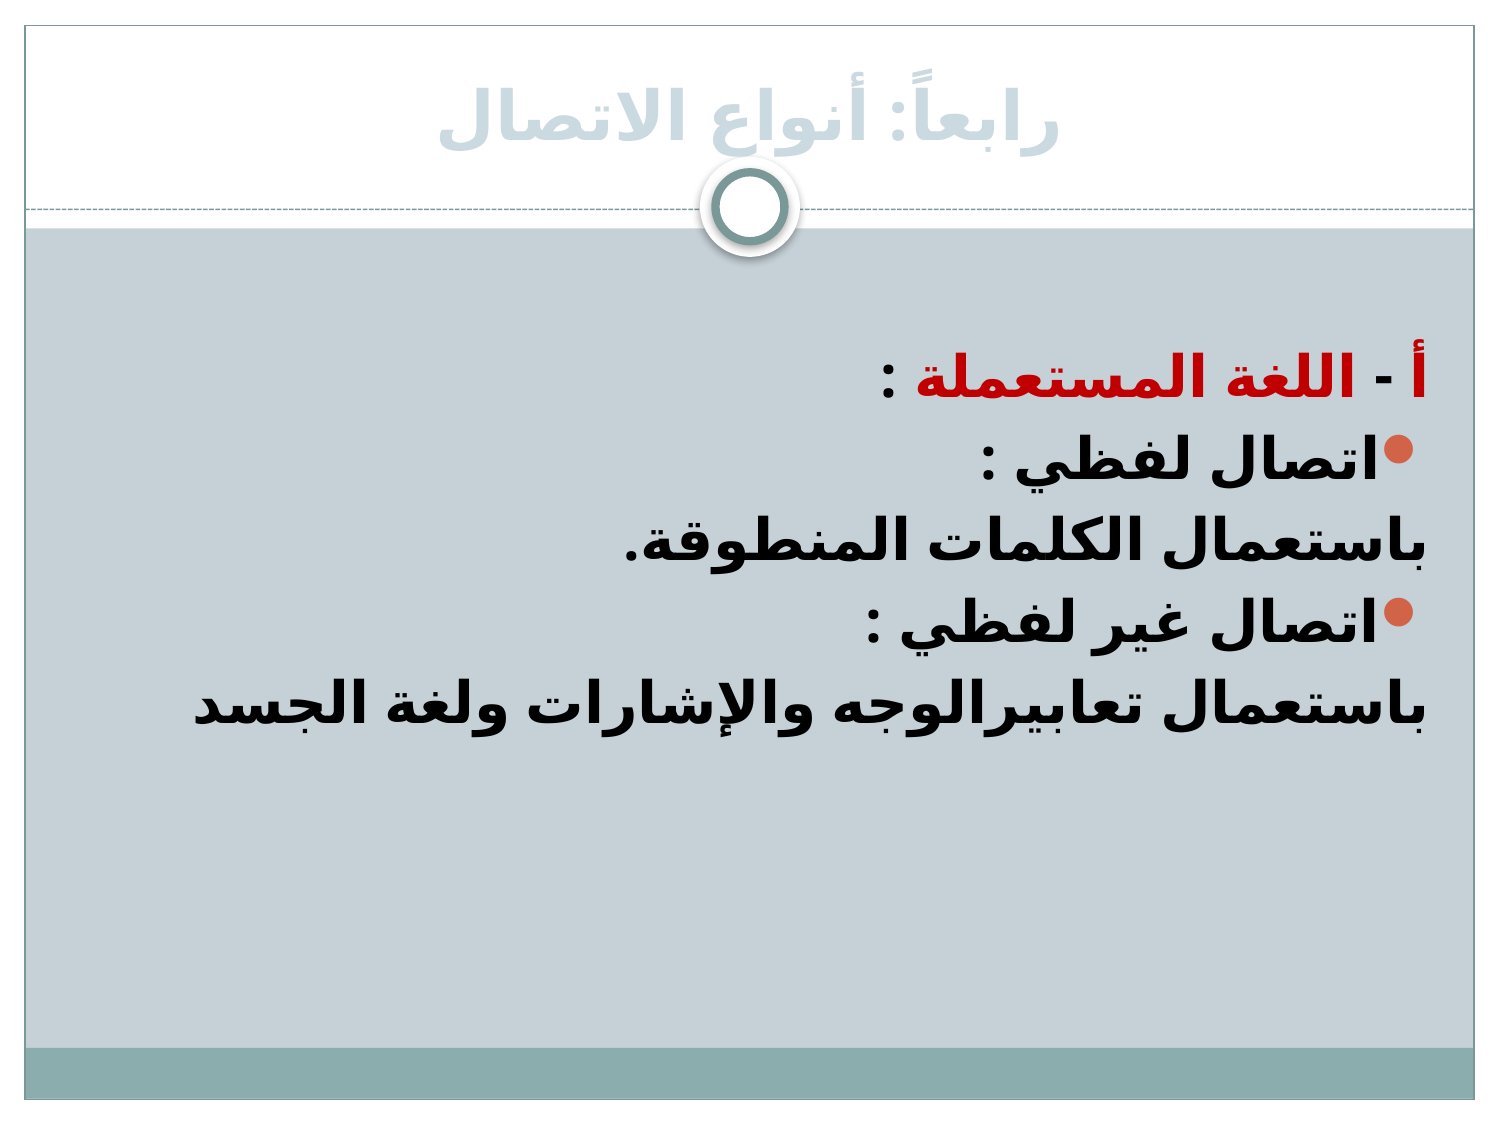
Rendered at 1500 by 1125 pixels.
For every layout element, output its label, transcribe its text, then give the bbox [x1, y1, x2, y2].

list أ - اللغة المستعملة : اتصال لفظي : باستعمال الكلمات المنطوقة. اتصال غير لفظي : باستعمال تعابيرالوجه والإشارات ولغة الجسد [49, 250, 1445, 1001]
title رابعاً: أنواع الاتصال [49, 37, 1450, 162]
